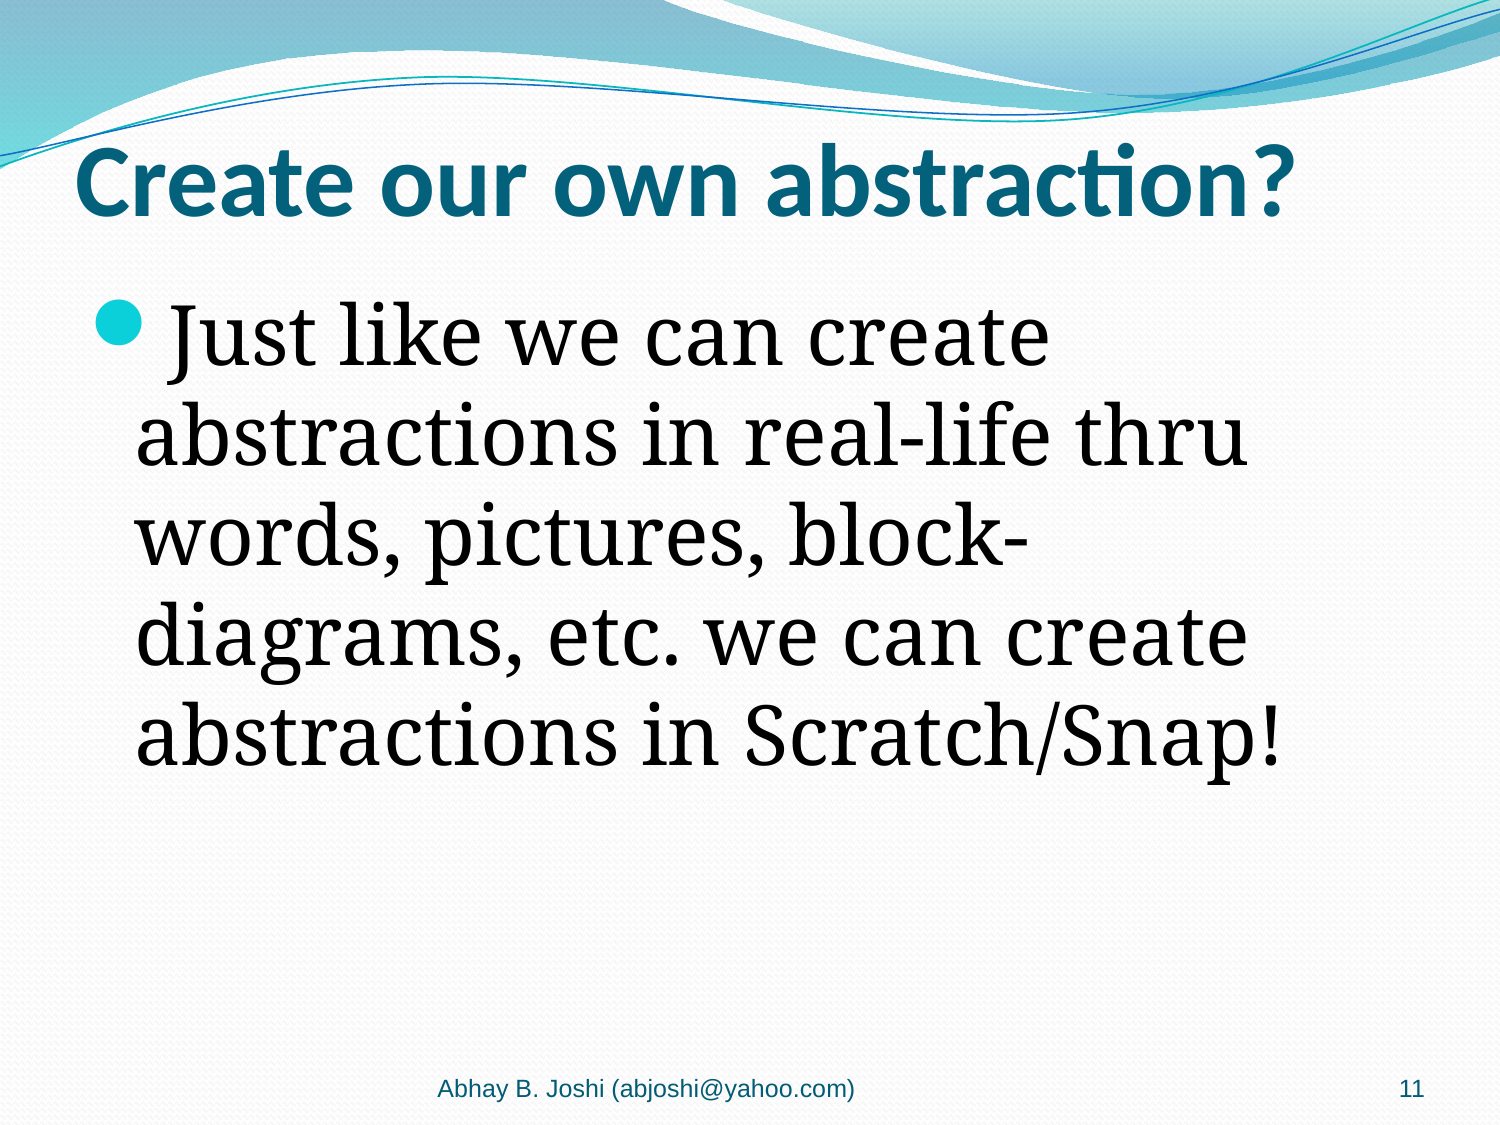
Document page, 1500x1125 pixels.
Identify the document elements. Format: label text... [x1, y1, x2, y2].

footer Abhay B. Joshi (abjoshi@yahoo.com) [437, 1042, 988, 1103]
list Just like we can create abstractions in real-life thru words, pictures, block-diagrams, etc. we can create abstractions in Scratch/Snap! [75, 275, 1425, 995]
slide_number 11 [1299, 1042, 1425, 1103]
title Create our own abstraction? [75, 50, 1425, 238]
